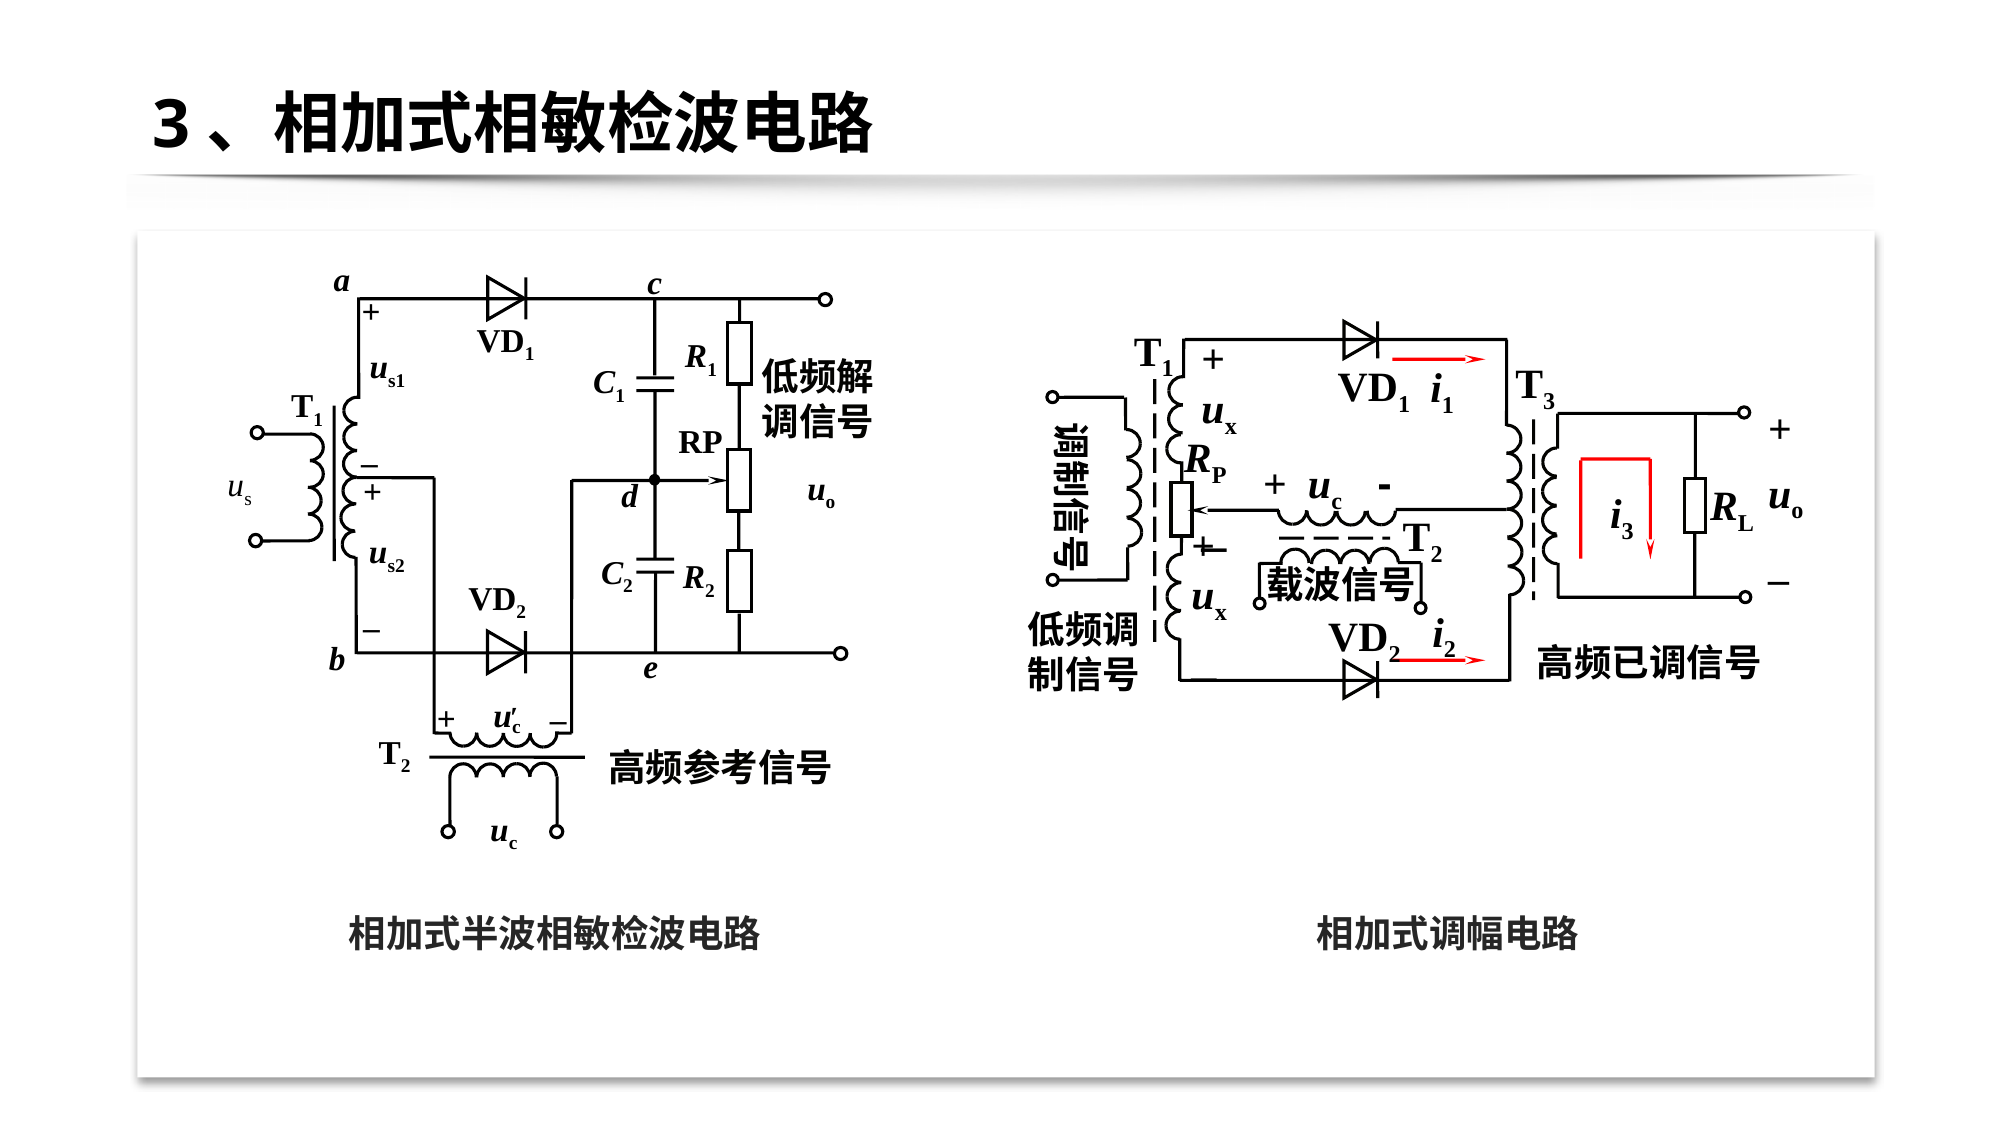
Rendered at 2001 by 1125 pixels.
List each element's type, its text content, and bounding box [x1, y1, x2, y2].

picture [127, 175, 1874, 211]
text_box 相加式调幅电路 [1301, 902, 1595, 963]
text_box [212, 250, 891, 964]
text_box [1011, 317, 1842, 705]
title 3、相加式相敏检波电路 [137, 77, 1863, 175]
